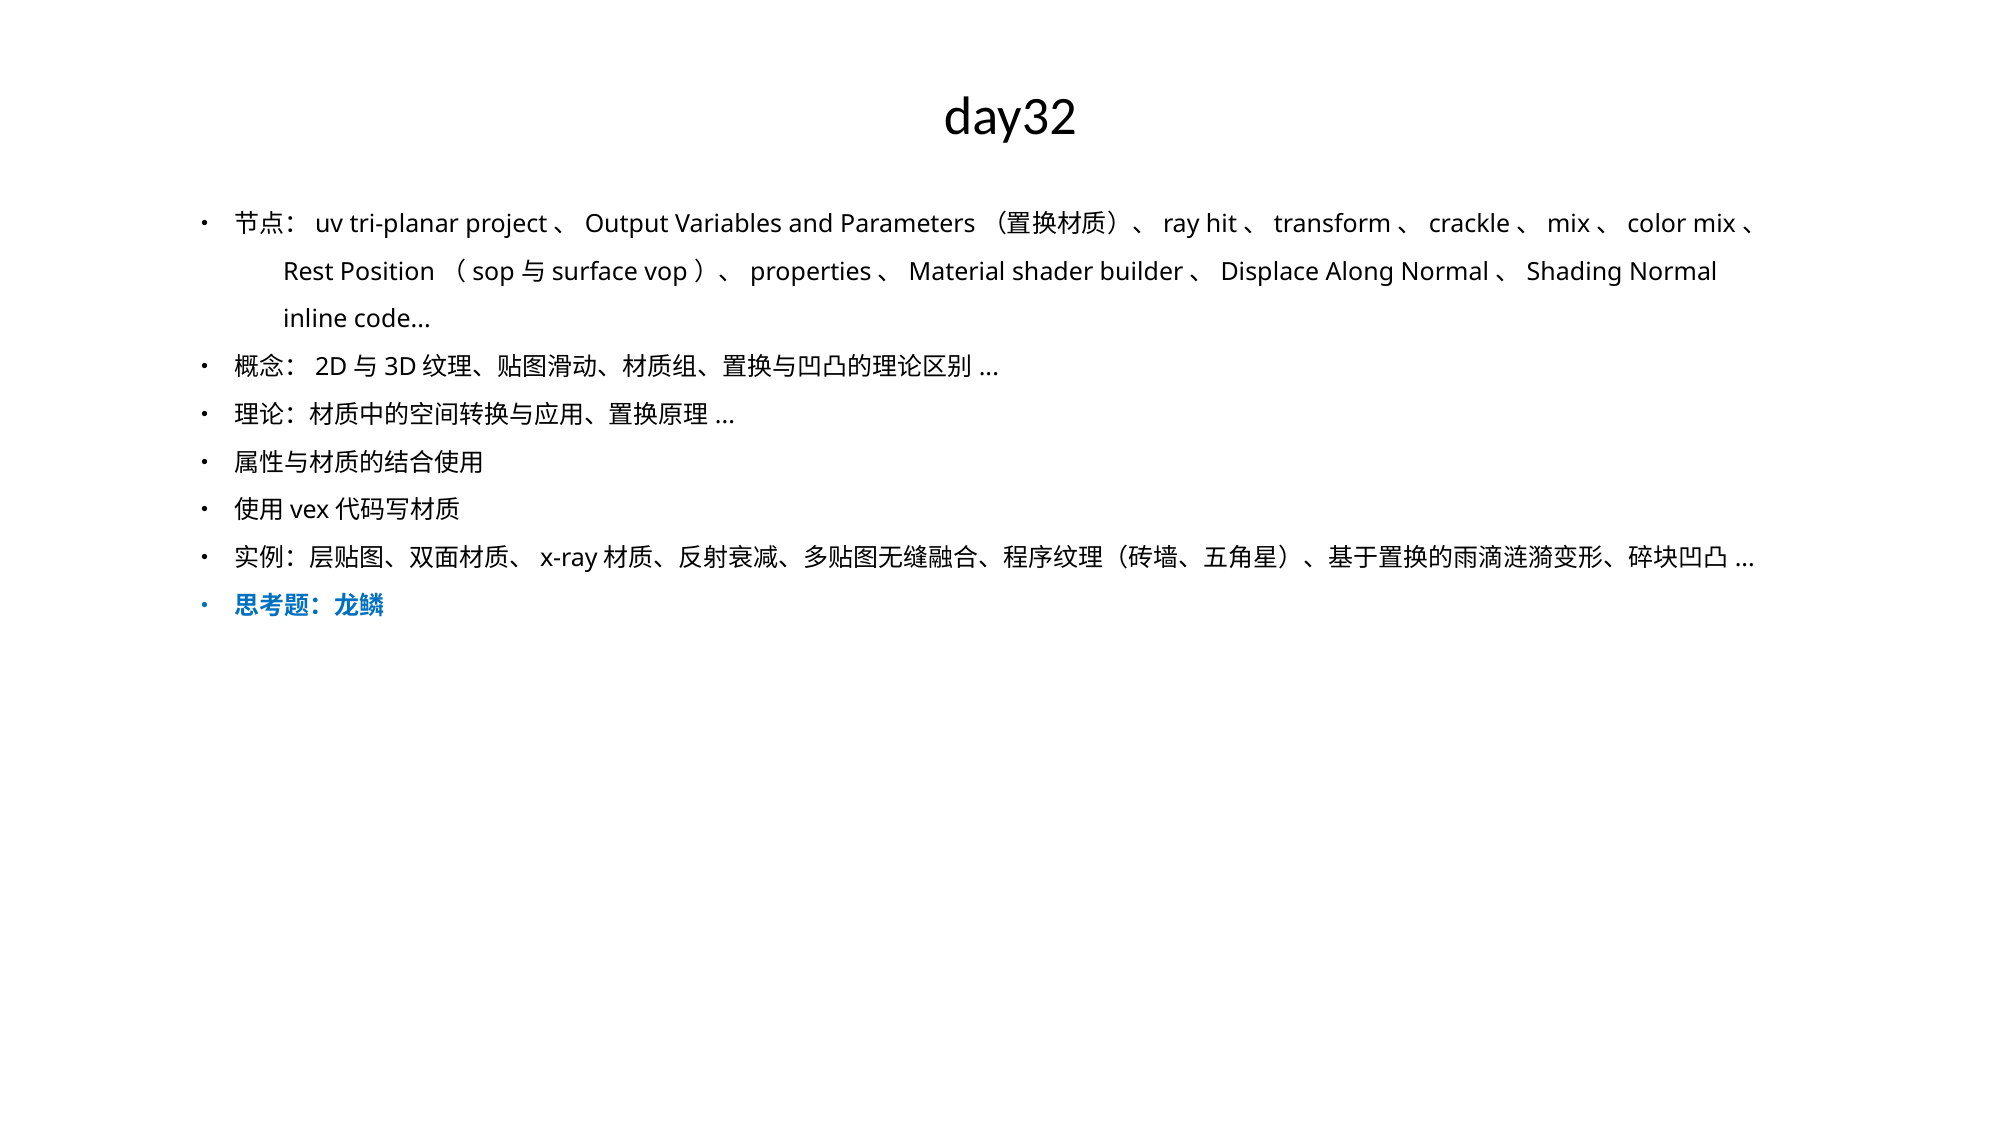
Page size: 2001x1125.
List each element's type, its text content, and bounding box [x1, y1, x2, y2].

subtitle • 节点：uv tri-planar project、Output Variables and Parameters（置换材质）、ray hit、transform、crackle、mix、color mix、 Rest Position（sop与surface vop）、properties、Material shader builder、Displace Along Normal、Shading Normal inline code... • 概念：2D与3D纹理、贴图滑动、材质组、置换与凹凸的理论区别... • 理论：材质中的空间转换与应用、置换原理... • 属性与材质的结合使用 • 使用vex代码写材质 • 实例：层贴图、双面材质、x-ray材质、反射衰减、多贴图无缝融合、程序纹理（砖墙、五角星）、基于置换的雨滴涟漪变形、碎块凹凸... • 思考题：龙鳞 [176, 203, 1815, 903]
title day32 [711, 41, 1309, 154]
